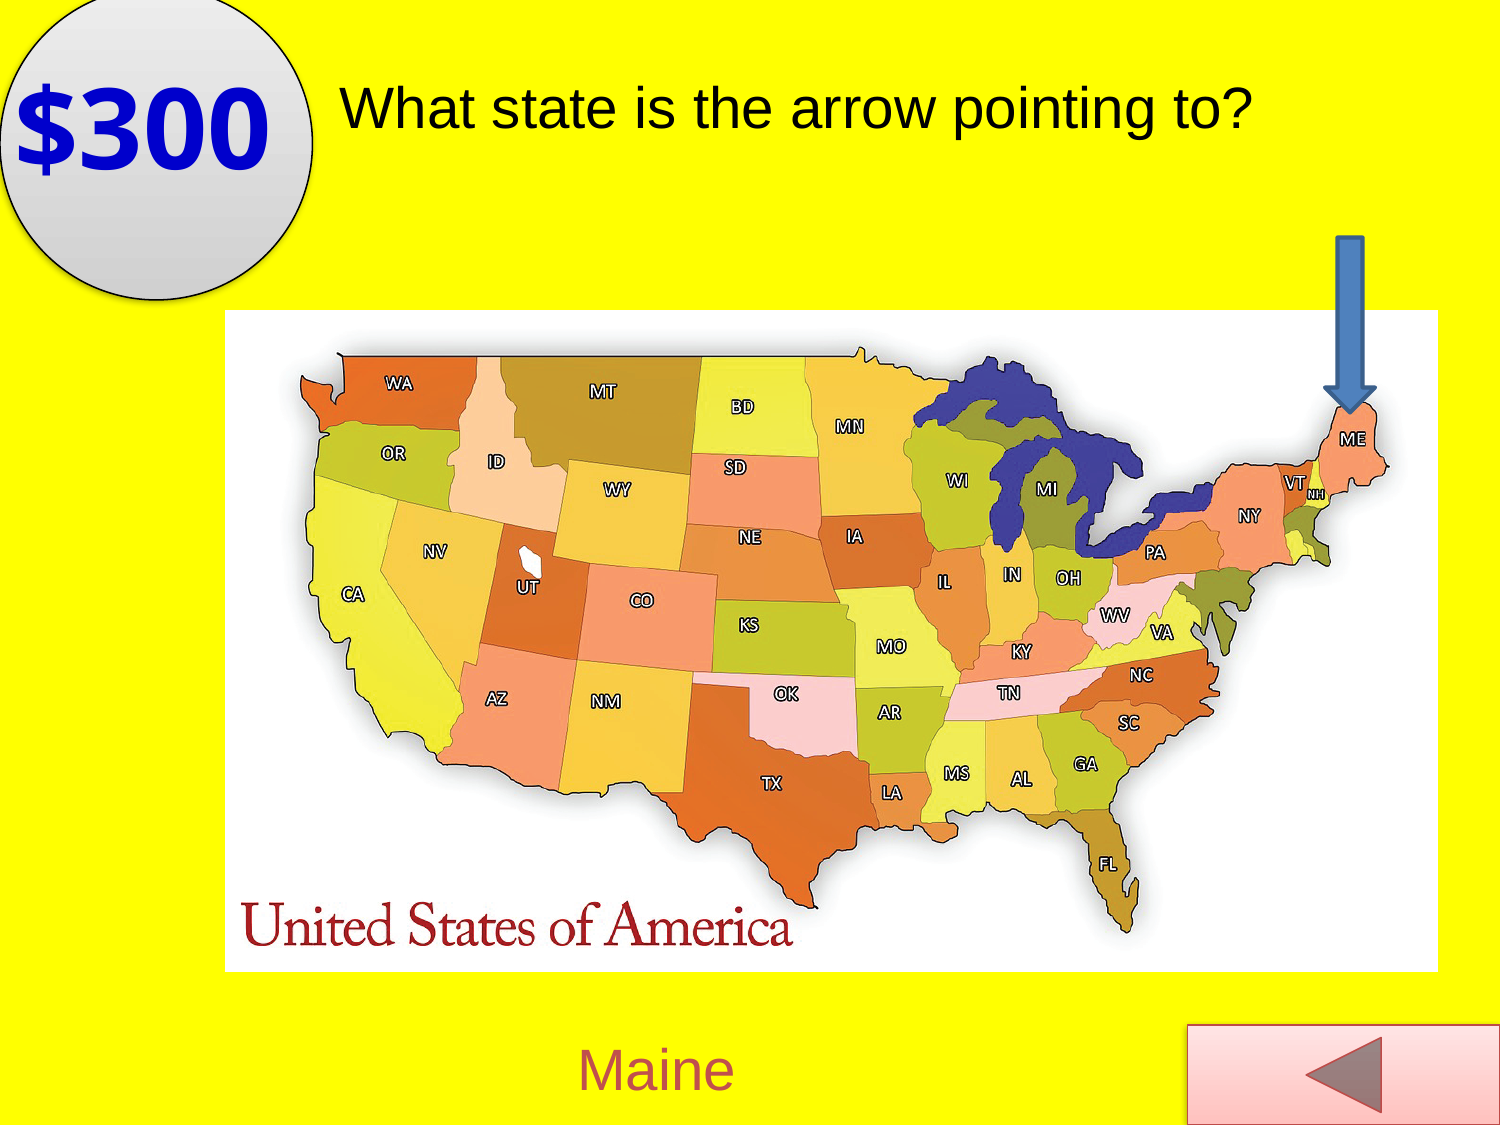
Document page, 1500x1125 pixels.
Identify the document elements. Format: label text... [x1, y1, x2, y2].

text_box [9, 200, 303, 301]
text_box [1335, 235, 1365, 308]
text_box [1187, 1024, 1500, 1125]
text_box $300 [0, 49, 1425, 200]
text_box Maine [562, 1025, 850, 1110]
picture [224, 309, 1438, 972]
text_box [30, 0, 282, 49]
